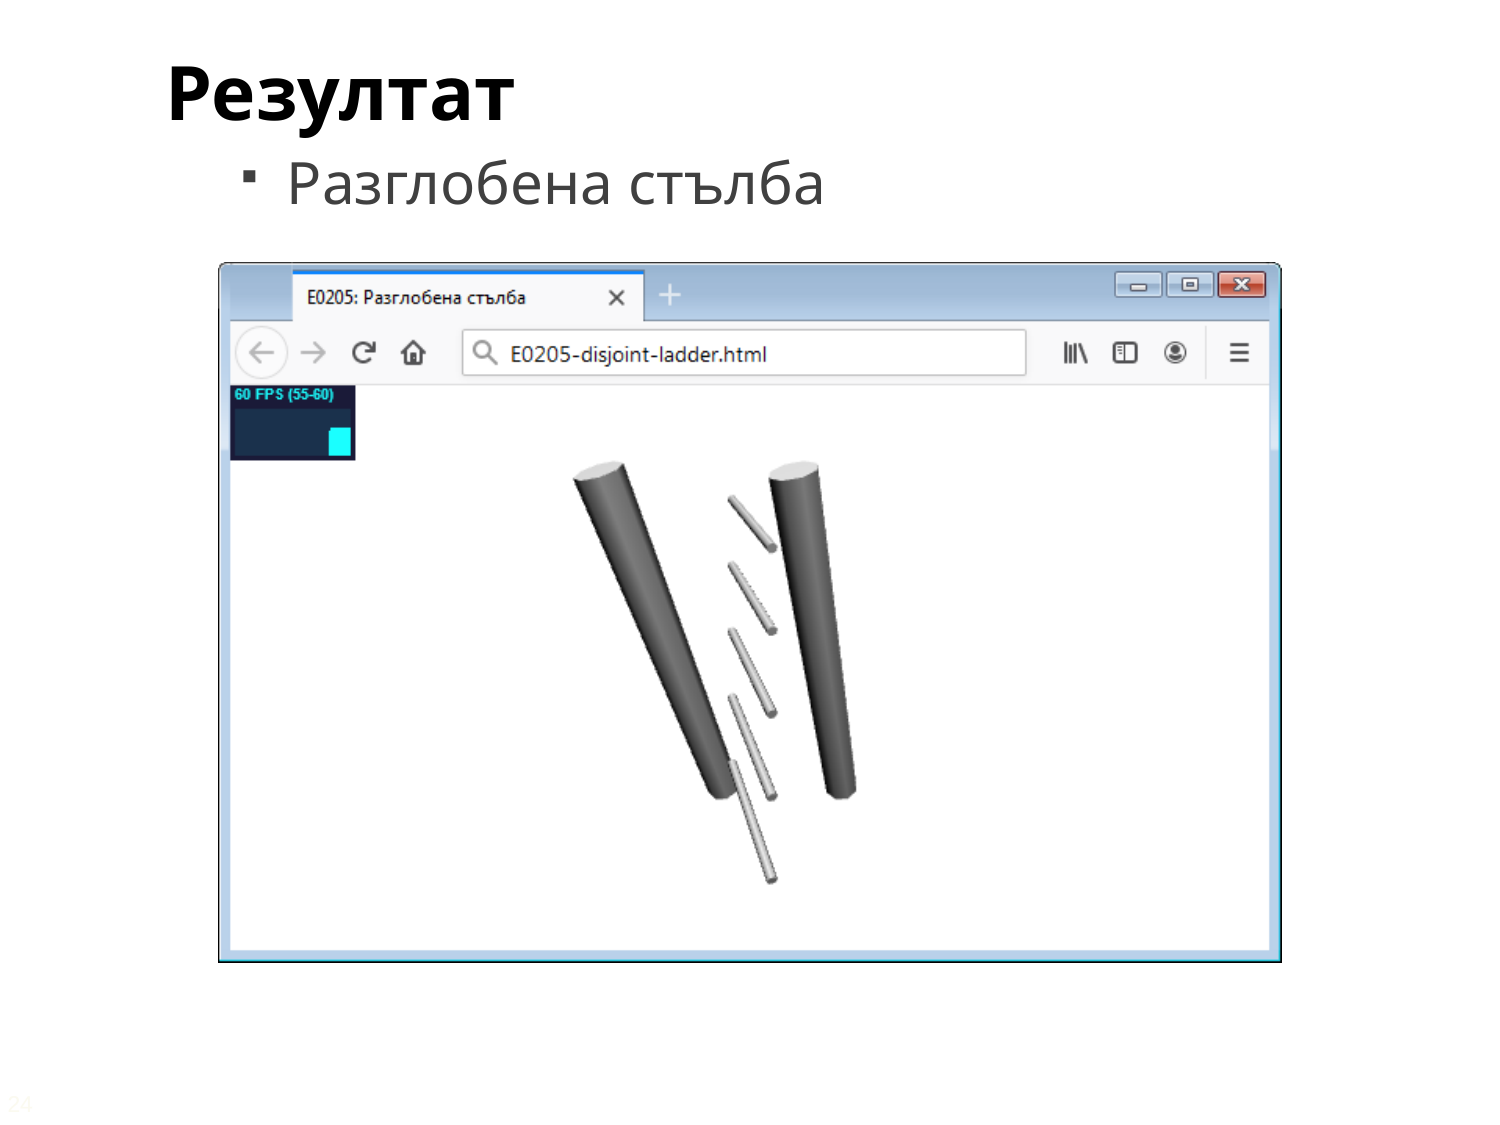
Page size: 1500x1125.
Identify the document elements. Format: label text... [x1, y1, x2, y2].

list Резултат Разглобена стълба [150, 37, 1488, 1113]
picture [218, 262, 1282, 963]
